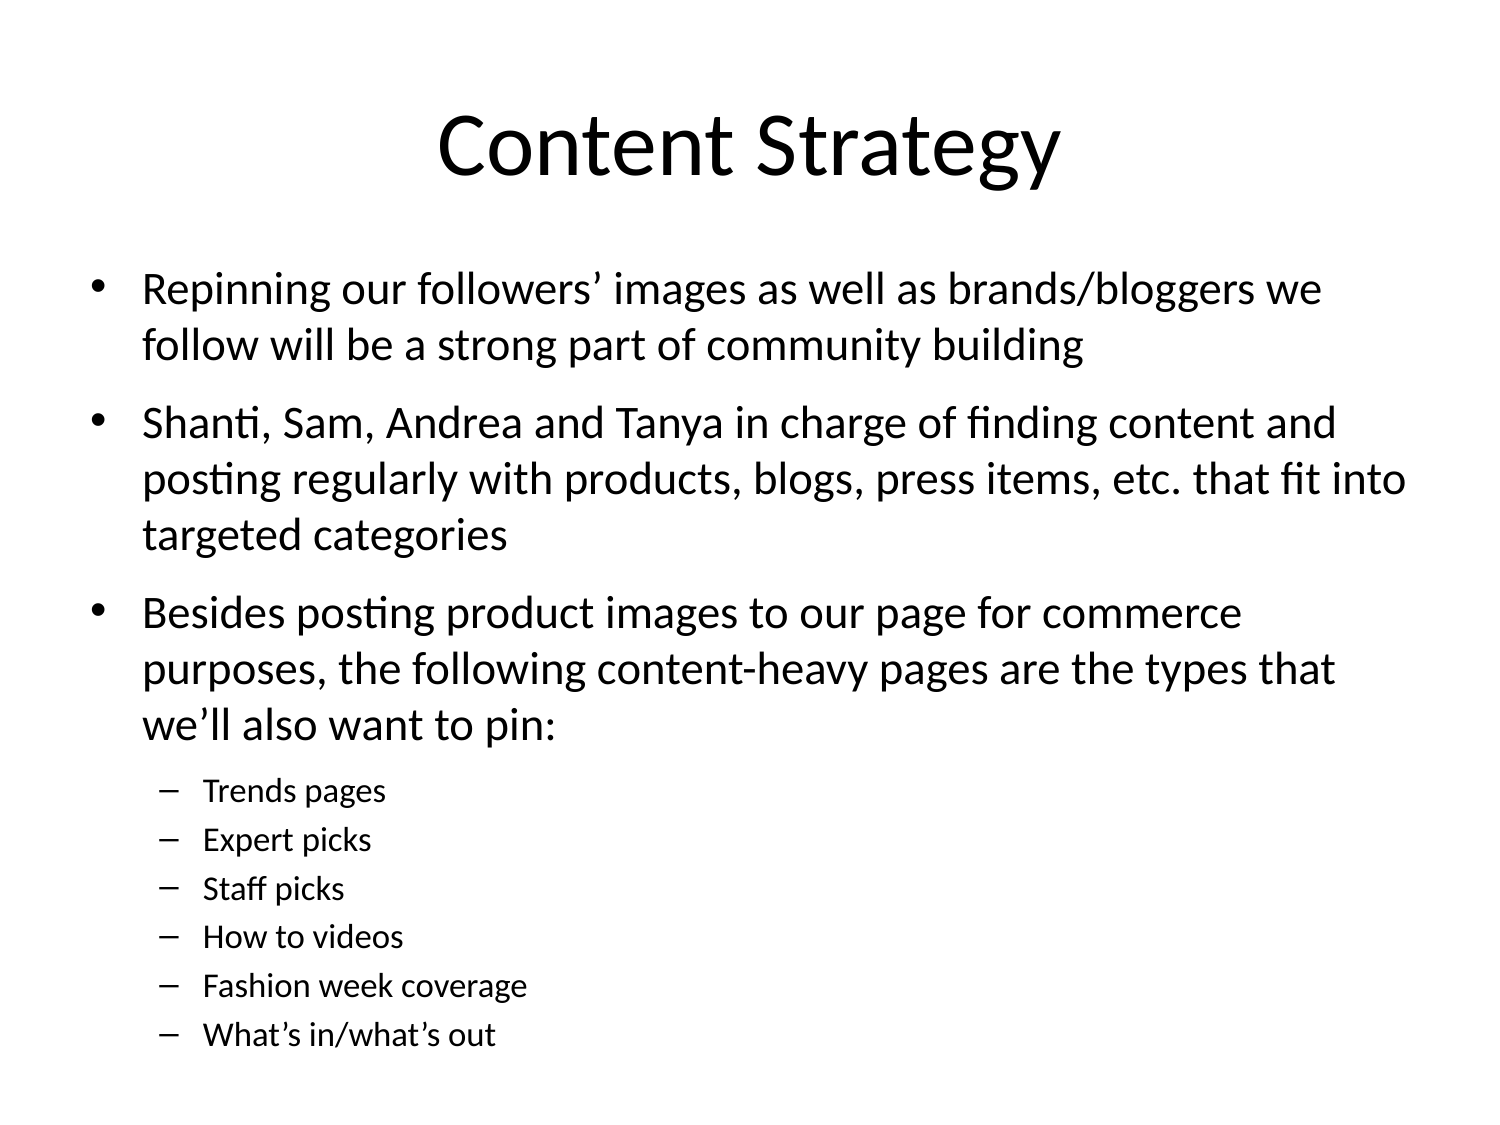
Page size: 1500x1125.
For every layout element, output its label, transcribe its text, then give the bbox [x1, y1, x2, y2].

title Content Strategy [75, 45, 1425, 233]
list Repinning our followers’ images as well as brands/bloggers we follow will be a strong part of community building Shanti, Sam, Andrea and Tanya in charge of finding content and posting regularly with products, blogs, press items, etc. that fit into targeted categories Besides posting product images to our page for commerce purposes, the following content-heavy pages are the types that we’ll also want to pin: Trends pages Expert picks Staff picks How to videos Fashion week coverage What’s in/what’s out [75, 249, 1425, 1075]
